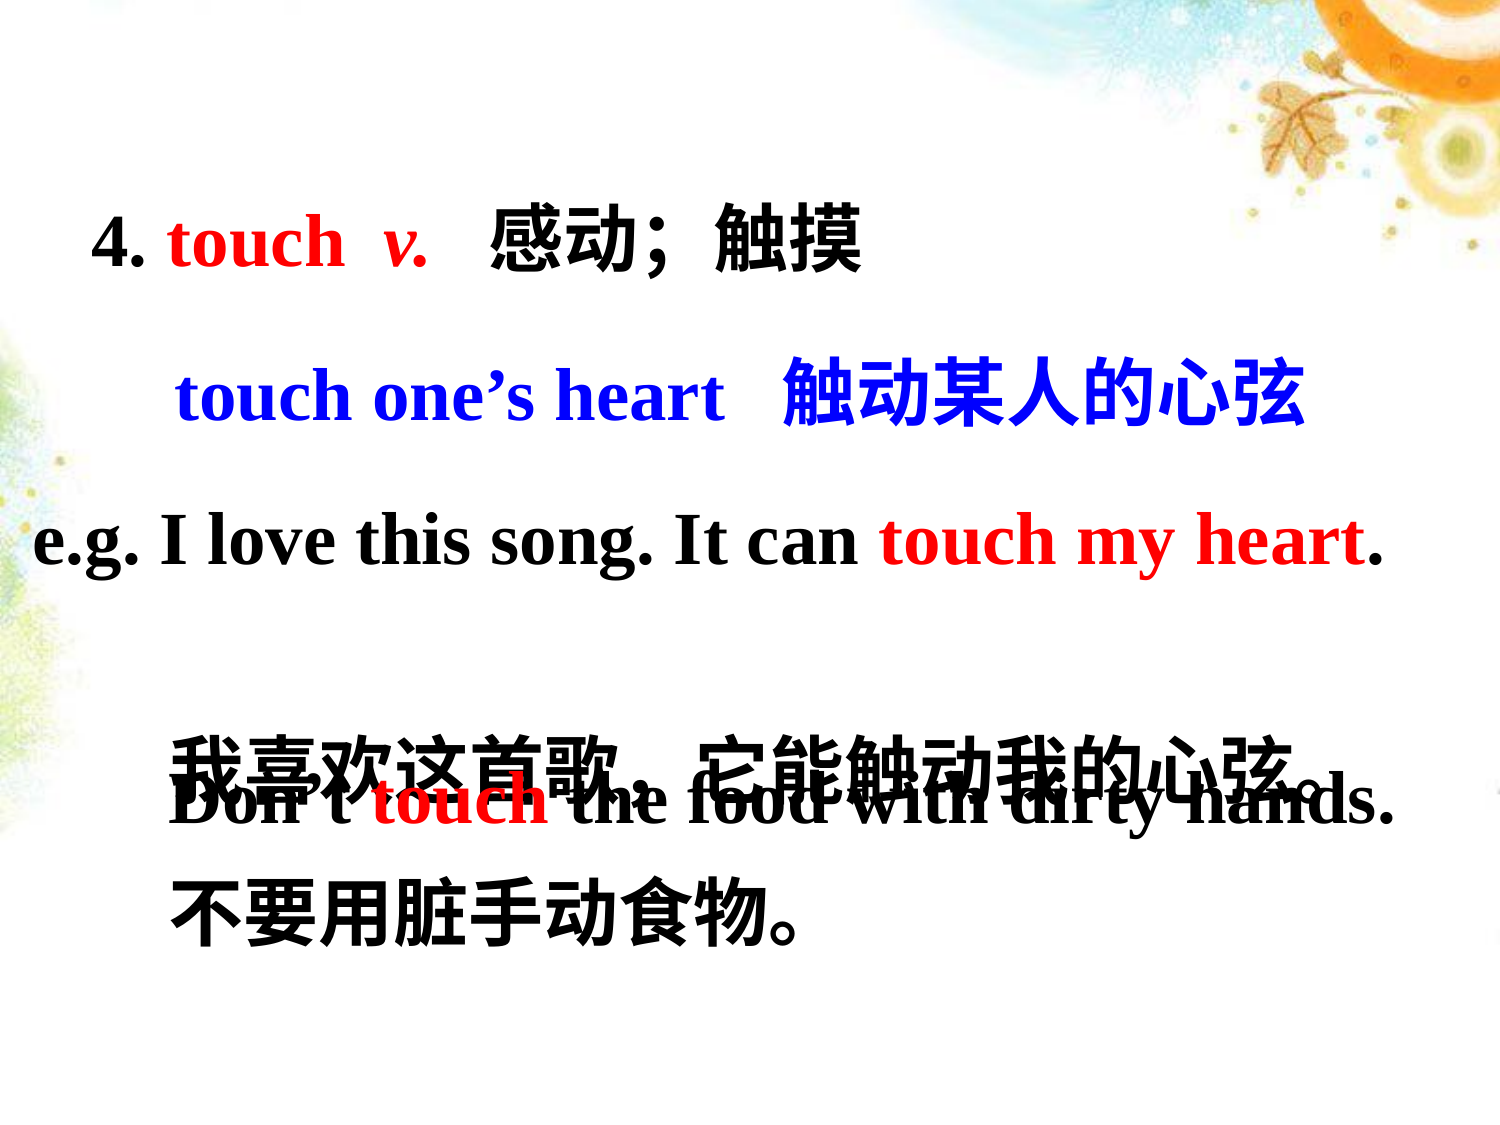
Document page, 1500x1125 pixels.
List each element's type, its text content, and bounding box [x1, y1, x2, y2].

text_box Don’t touch the food with dirty hands. 不要用脏手动食物。 [153, 714, 1448, 964]
picture [0, 0, 1500, 1125]
text_box touch one’s heart 触动某人的心弦 [159, 337, 1394, 443]
text_box 4. touch v. 感动；触摸 [76, 184, 945, 290]
text_box e.g. I love this song. It can touch my heart. 我喜欢这首歌，它能触动我的心弦。 [17, 454, 1418, 821]
